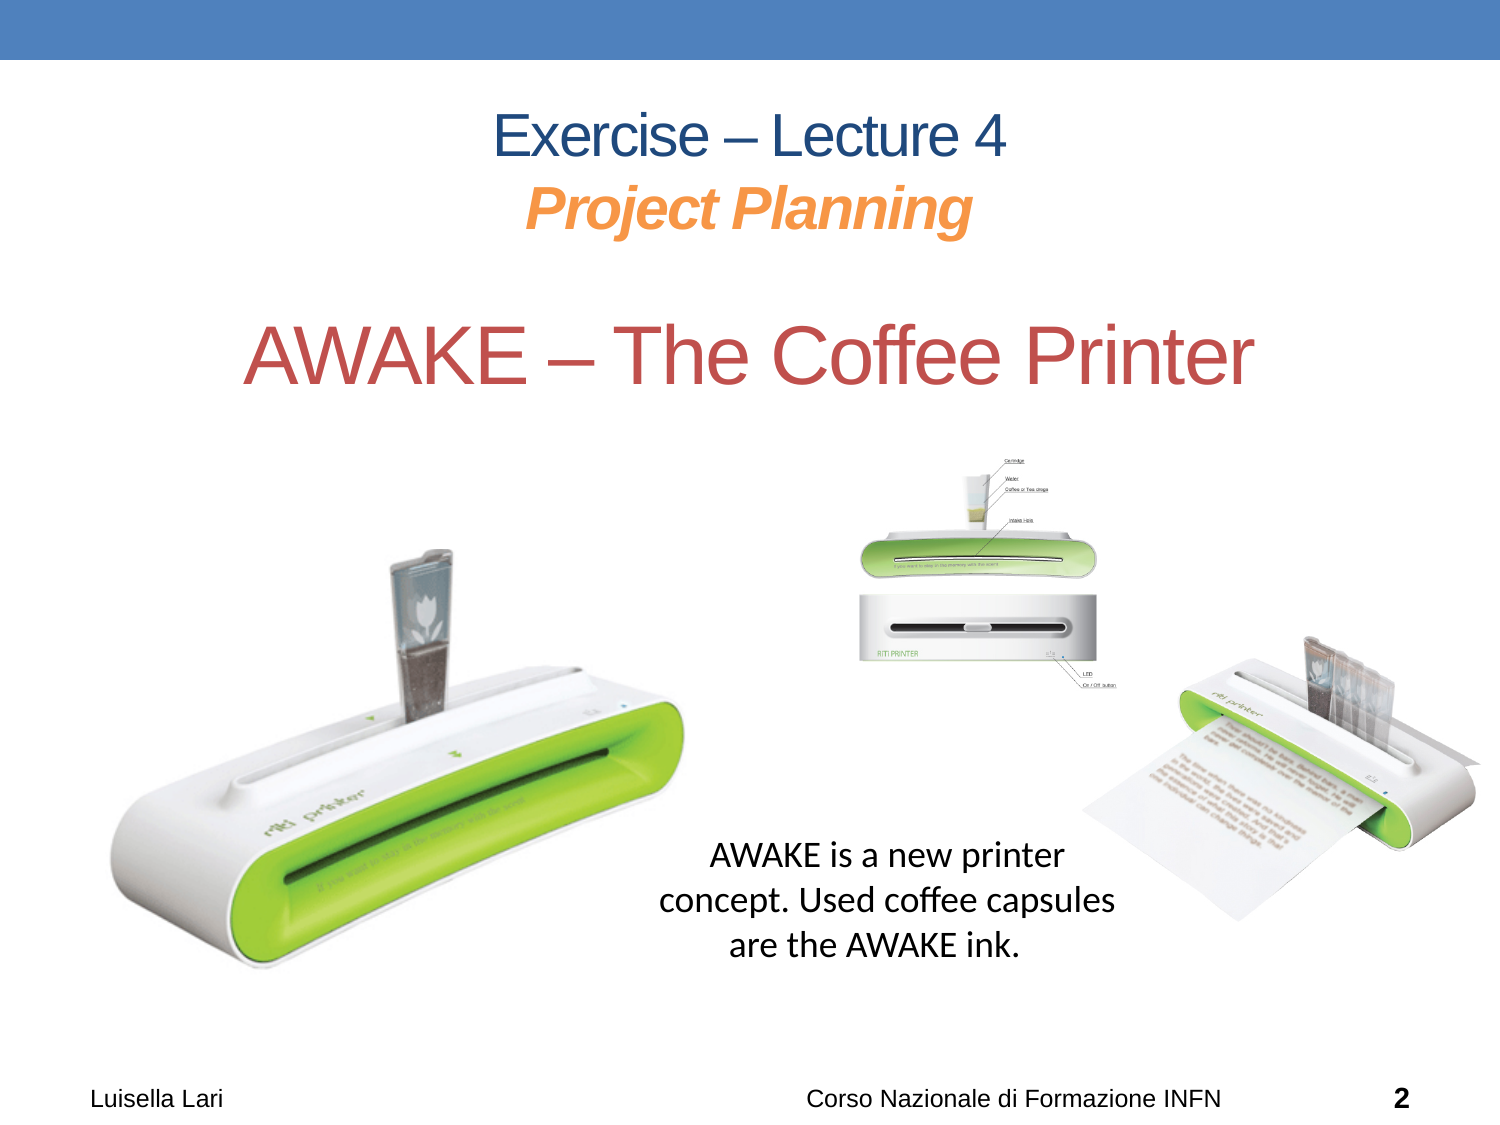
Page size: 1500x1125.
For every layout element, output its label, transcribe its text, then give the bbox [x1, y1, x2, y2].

text_box AWAKE is a new printer concept. Used coffee capsules are the AWAKE ink. [638, 822, 1137, 1018]
title Exercise – Lecture 4 Project Planning [75, 87, 1425, 250]
slide_number 2 [1250, 1070, 1425, 1125]
slide_number Luisella Lari [75, 1070, 550, 1125]
picture [105, 548, 701, 976]
text_box AWAKE – The Coffee Printer [74, 270, 1425, 433]
footer Corso Nazionale di Formazione INFN [562, 1070, 1238, 1125]
picture [817, 432, 1491, 938]
